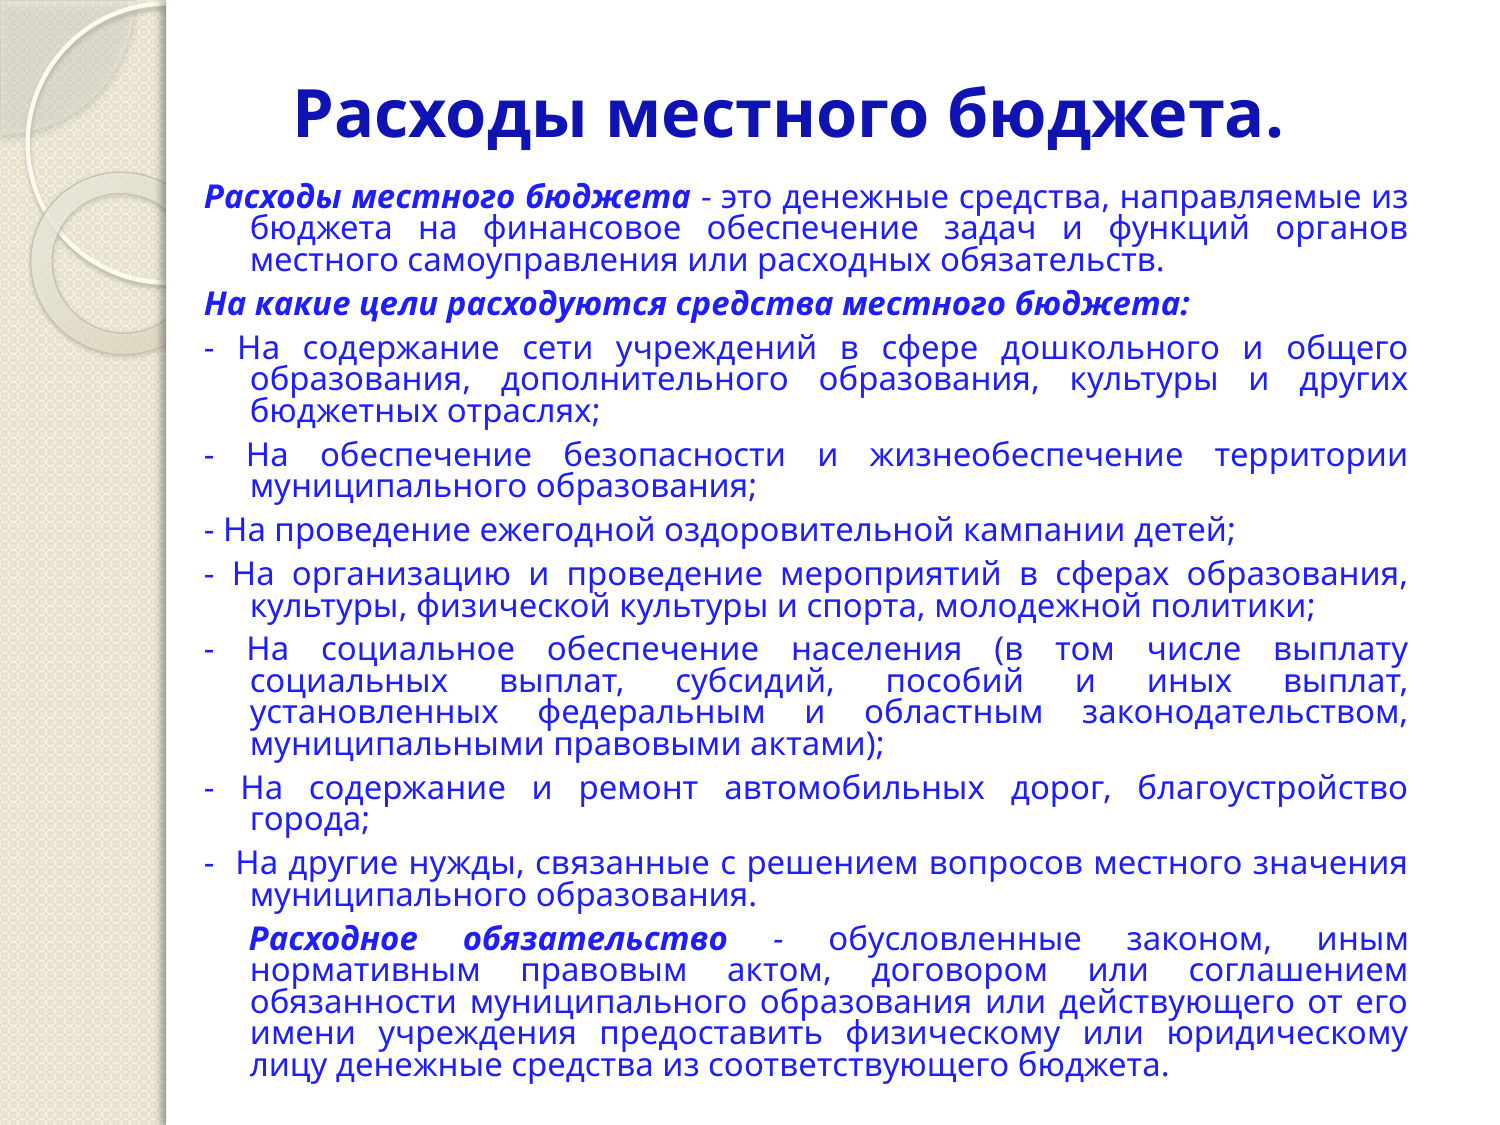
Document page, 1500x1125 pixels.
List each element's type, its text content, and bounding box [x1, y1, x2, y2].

list Расходы местного бюджета - это денежные средства, направляемые из бюджета на финансовое обеспечение задач и функций органов местного самоуправления или расходных обязательств. На какие цели расходуются средства местного бюджета: - На содержание сети учреждений в сфере дошкольного и общего образования, дополнительного образования, культуры и других бюджетных отраслях; - На обеспечение безопасности и жизнеобеспечение территории муниципального образования; - На проведение ежегодной оздоровительной кампании детей; - На организацию и проведение мероприятий в сферах образования, культуры, физической культуры и спорта, молодежной политики; - На социальное обеспечение населения (в том числе выплату социальных выплат, субсидий, пособий и иных выплат, установленных федеральным и областным законодательством, муниципальными правовыми актами); - На содержание и ремонт автомобильных дорог, благоустройство города; - На другие нужды, связанные с решением вопросов местного значения муниципального образования. Расходное обязательство - обусловленные законом, иным нормативным правовым актом, договором или соглашением обязанности муниципального образования или действующего от его имени учреждения предоставить физическому или юридическому лицу денежные средства из соответствующего бюджета. [175, 175, 1425, 1094]
title Расходы местного бюджета. [277, 45, 1425, 175]
